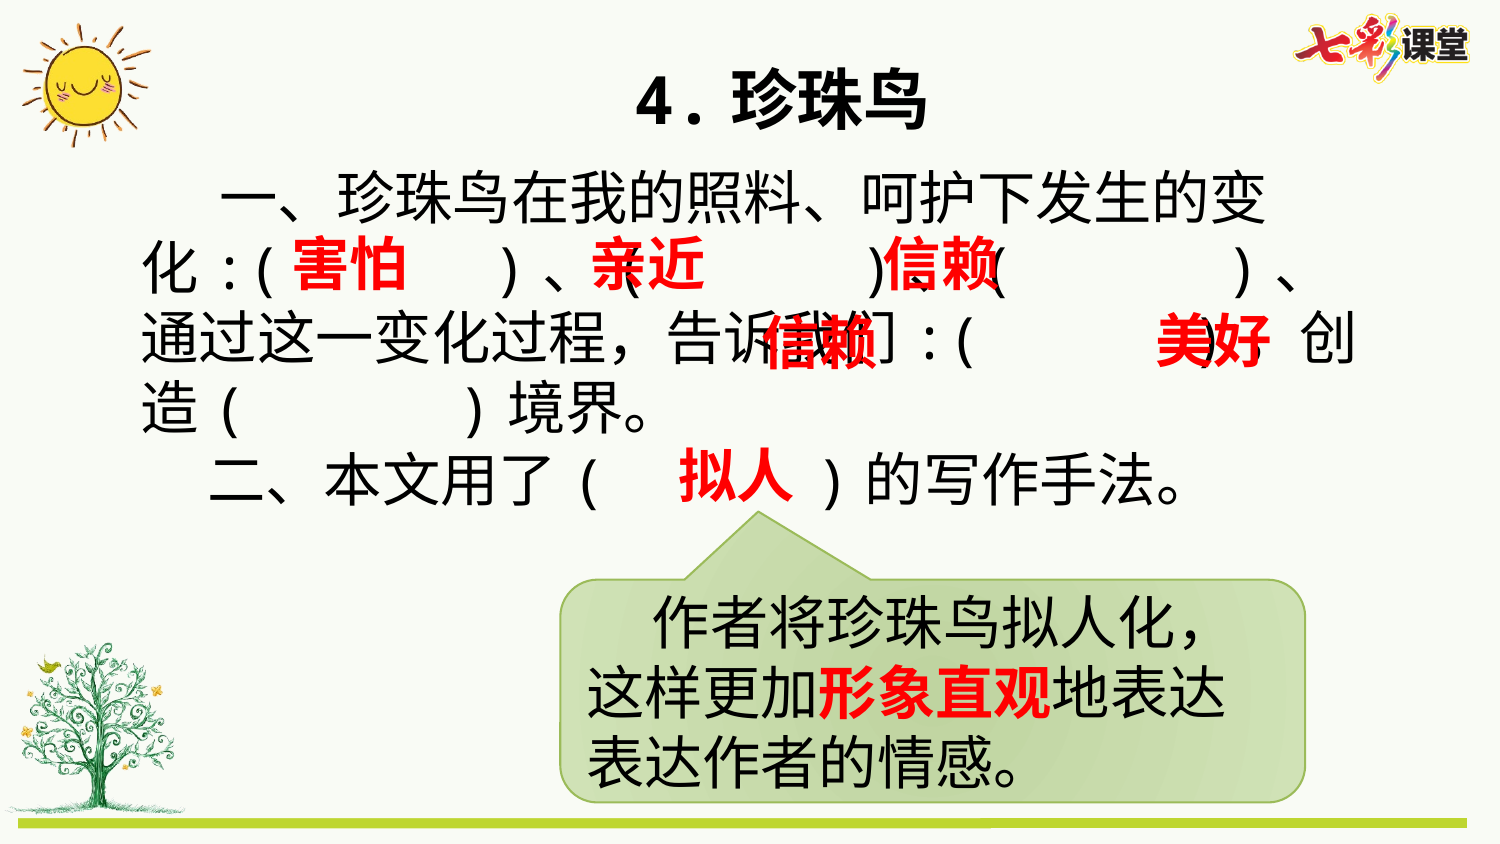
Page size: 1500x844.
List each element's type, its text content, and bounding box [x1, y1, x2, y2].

text_box 拟人 [664, 432, 811, 517]
text_box 作者将珍珠鸟拟人化，这样更加形象直观地表达表达作者的情感。 [559, 510, 1307, 804]
text_box 4.珍珠鸟 [619, 50, 946, 145]
text_box 二、本文用了( )的写作手法。 [771, 436, 1330, 521]
text_box 二、本文用了( )的写作手法。 [113, 436, 749, 521]
text_box 美好 [1140, 297, 1287, 382]
picture [0, 608, 1467, 844]
text_box 亲近 [574, 219, 722, 305]
picture [0, 0, 173, 172]
text_box 害怕 [276, 219, 454, 305]
text_box 信赖 [746, 298, 894, 384]
picture [1291, 9, 1472, 87]
text_box 信赖 [868, 219, 1015, 305]
text_box 一、珍珠鸟在我的照料、呵护下发生的变化:( )、( )、( )、通过这一变化过程，告诉我们:( )，创造( )境界。 [126, 154, 1374, 449]
